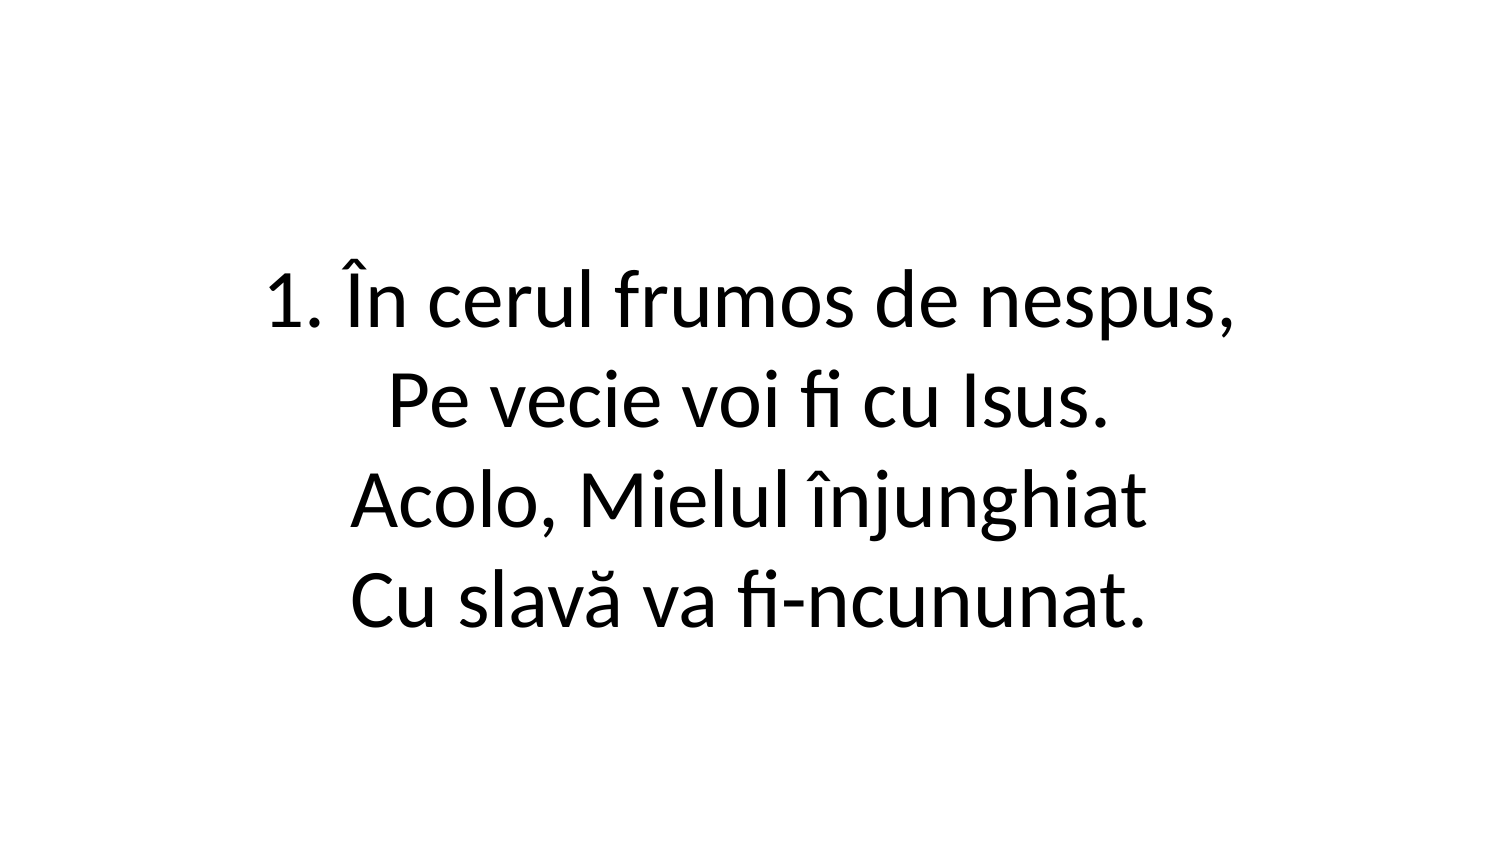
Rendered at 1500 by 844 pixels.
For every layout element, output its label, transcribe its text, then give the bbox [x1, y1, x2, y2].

text_box 1. În cerul frumos de nespus, Pe vecie voi fi cu Isus. Acolo, Mielul înjunghiat Cu slavă va fi-ncununat. [247, 192, 1253, 652]
